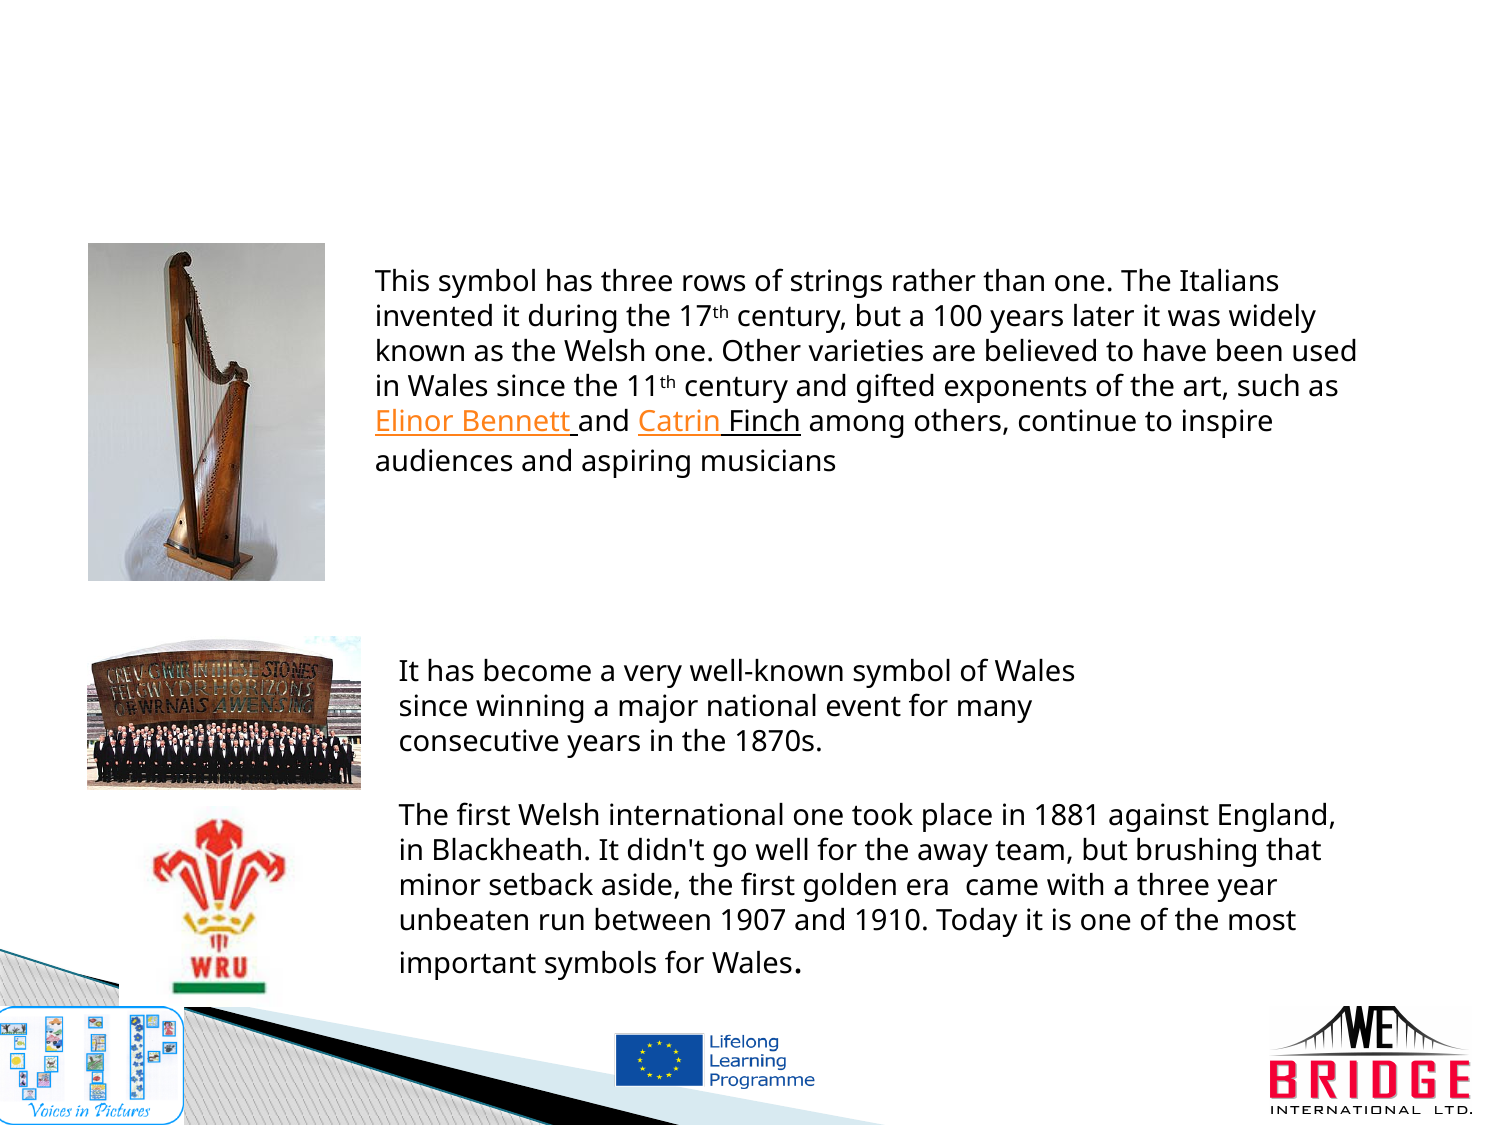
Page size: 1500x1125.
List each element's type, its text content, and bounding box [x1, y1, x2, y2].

text_box The first Welsh international one took place in 1881 against England, in Blackheath. It didn't go well for the away team, but brushing that minor setback aside, the first golden era came with a three year unbeaten run between 1907 and 1910. Today it is one of the most important symbols for Wales. [383, 789, 1376, 989]
picture [0, 806, 320, 1125]
picture [1269, 1006, 1473, 1114]
text_box It has become a very well-known symbol of Wales since winning a major national event for many consecutive years in the 1870s. [383, 645, 1105, 765]
picture [87, 636, 361, 791]
text_box This symbol has three rows of strings rather than one. The Italians invented it during the 17th century, but a 100 years later it was widely known as the Welsh one. Other varieties are believed to have been used in Wales since the 11th century and gifted exponents of the art, such as Elinor Bennett and Catrin Finch among others, continue to inspire audiences and aspiring musicians [360, 255, 1376, 485]
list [88, 243, 325, 581]
picture [608, 1027, 833, 1105]
